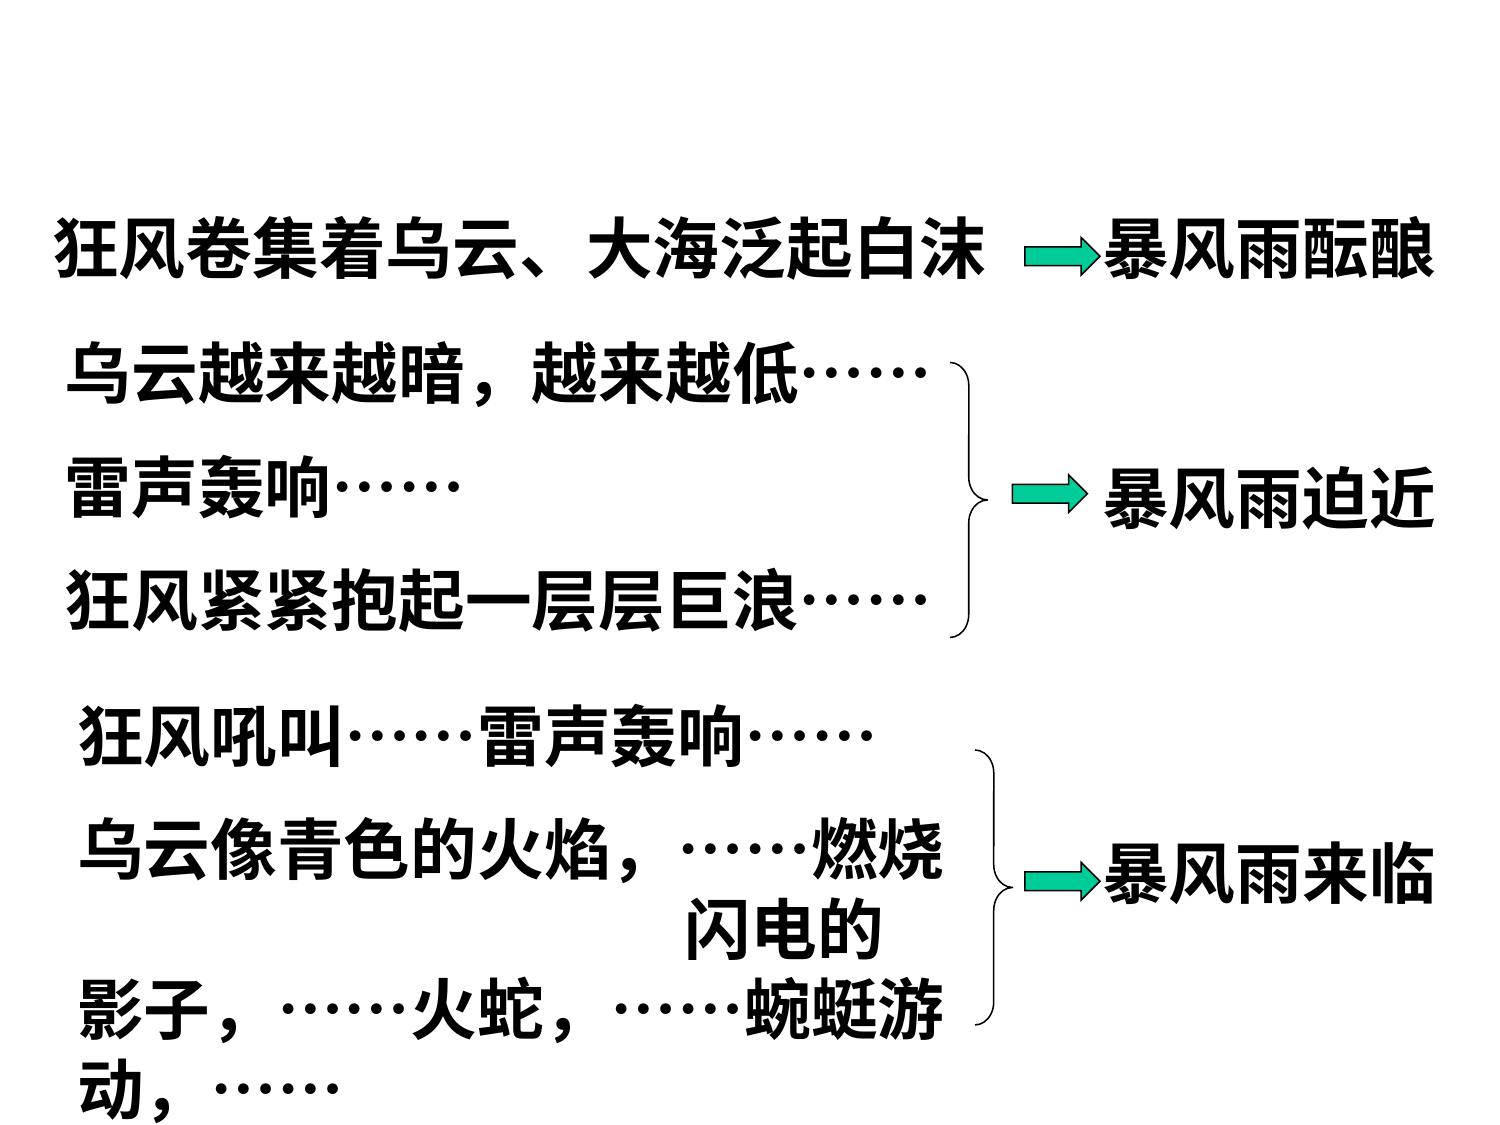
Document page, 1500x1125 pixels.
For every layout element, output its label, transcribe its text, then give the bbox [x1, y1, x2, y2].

text_box 乌云越来越暗，越来越低…… 雷声轰响…… 狂风紧紧抱起一层层巨浪…… [49, 324, 1013, 647]
text_box 暴风雨迫近 [1087, 449, 1500, 545]
text_box [975, 750, 1013, 1025]
text_box 狂风卷集着乌云、大海泛起白沫 [37, 199, 1013, 295]
text_box 暴风雨酝酿 [1087, 199, 1500, 295]
text_box 暴风雨来临 [1087, 824, 1500, 920]
text_box [1024, 237, 1100, 276]
text_box [1024, 862, 1100, 901]
text_box [950, 362, 988, 638]
text_box 狂风吼叫……雷声轰响…… 乌云像青色的火焰，……燃烧 闪电的影子，……火蛇，……蜿蜓游动，…… [62, 687, 963, 1125]
text_box [1012, 474, 1088, 513]
